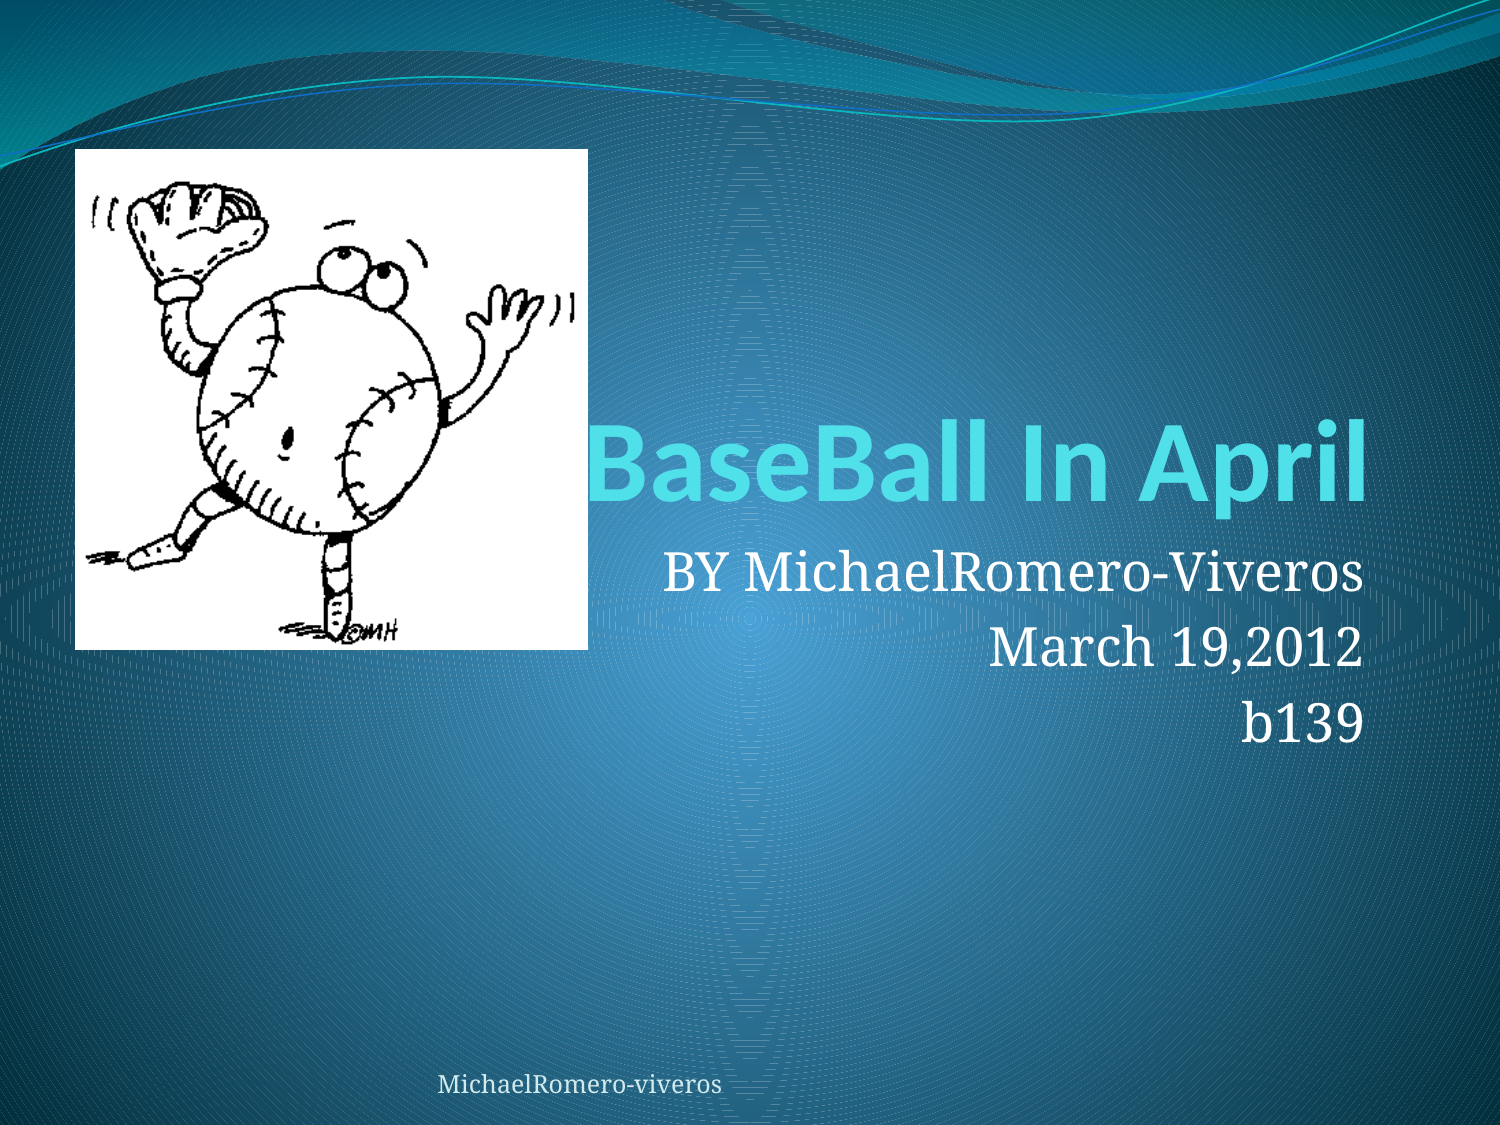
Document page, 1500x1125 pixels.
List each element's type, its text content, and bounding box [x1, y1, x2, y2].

title BaseBall In April [594, 224, 1376, 249]
subtitle BY MichaelRomero-Viveros March 19,2012 b139 [87, 550, 1376, 818]
picture [74, 149, 588, 651]
text_box [594, 249, 1401, 550]
footer MichaelRomero-viveros [437, 1042, 988, 1103]
